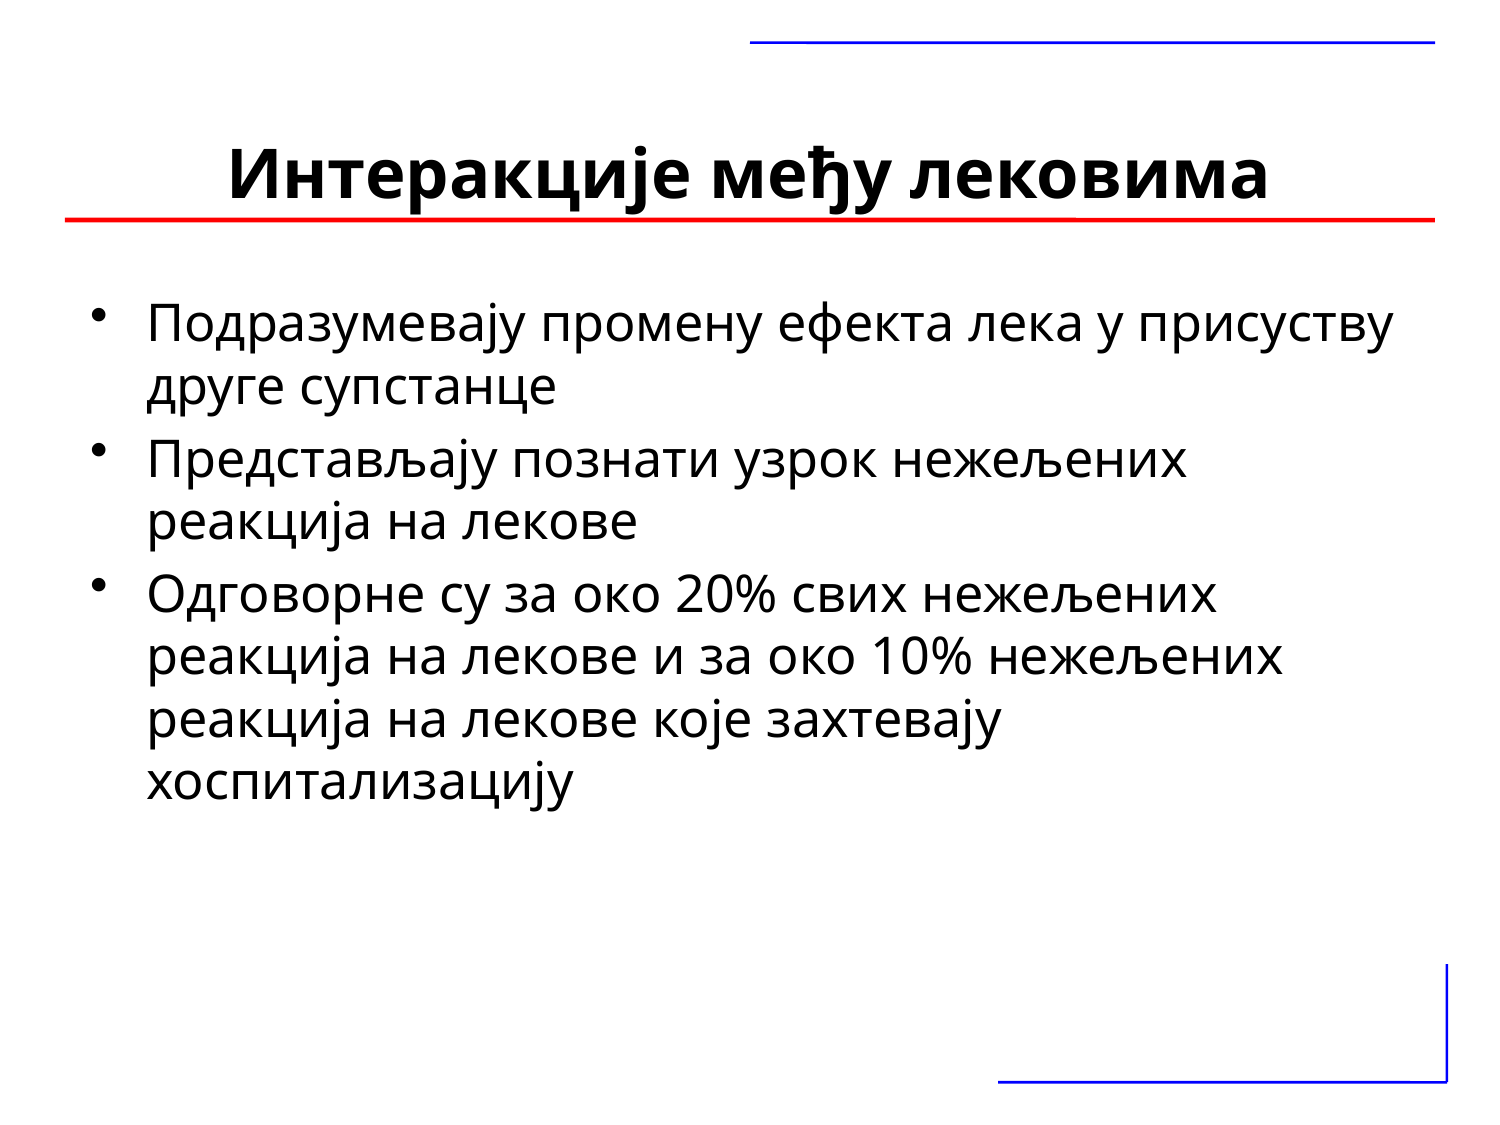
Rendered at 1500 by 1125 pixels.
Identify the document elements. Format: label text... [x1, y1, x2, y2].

list Подразумевају промену ефекта лека у присуству друге супстанце Представљају познати узрок нежељених реакција на лекове Одговорне су за око 20% свих нежељених реакција на лекове и за око 10% нежељених реакција на лекове које захтевају хоспитализацију [75, 282, 1425, 1006]
title Интеракције међу лековима [75, 53, 1424, 220]
